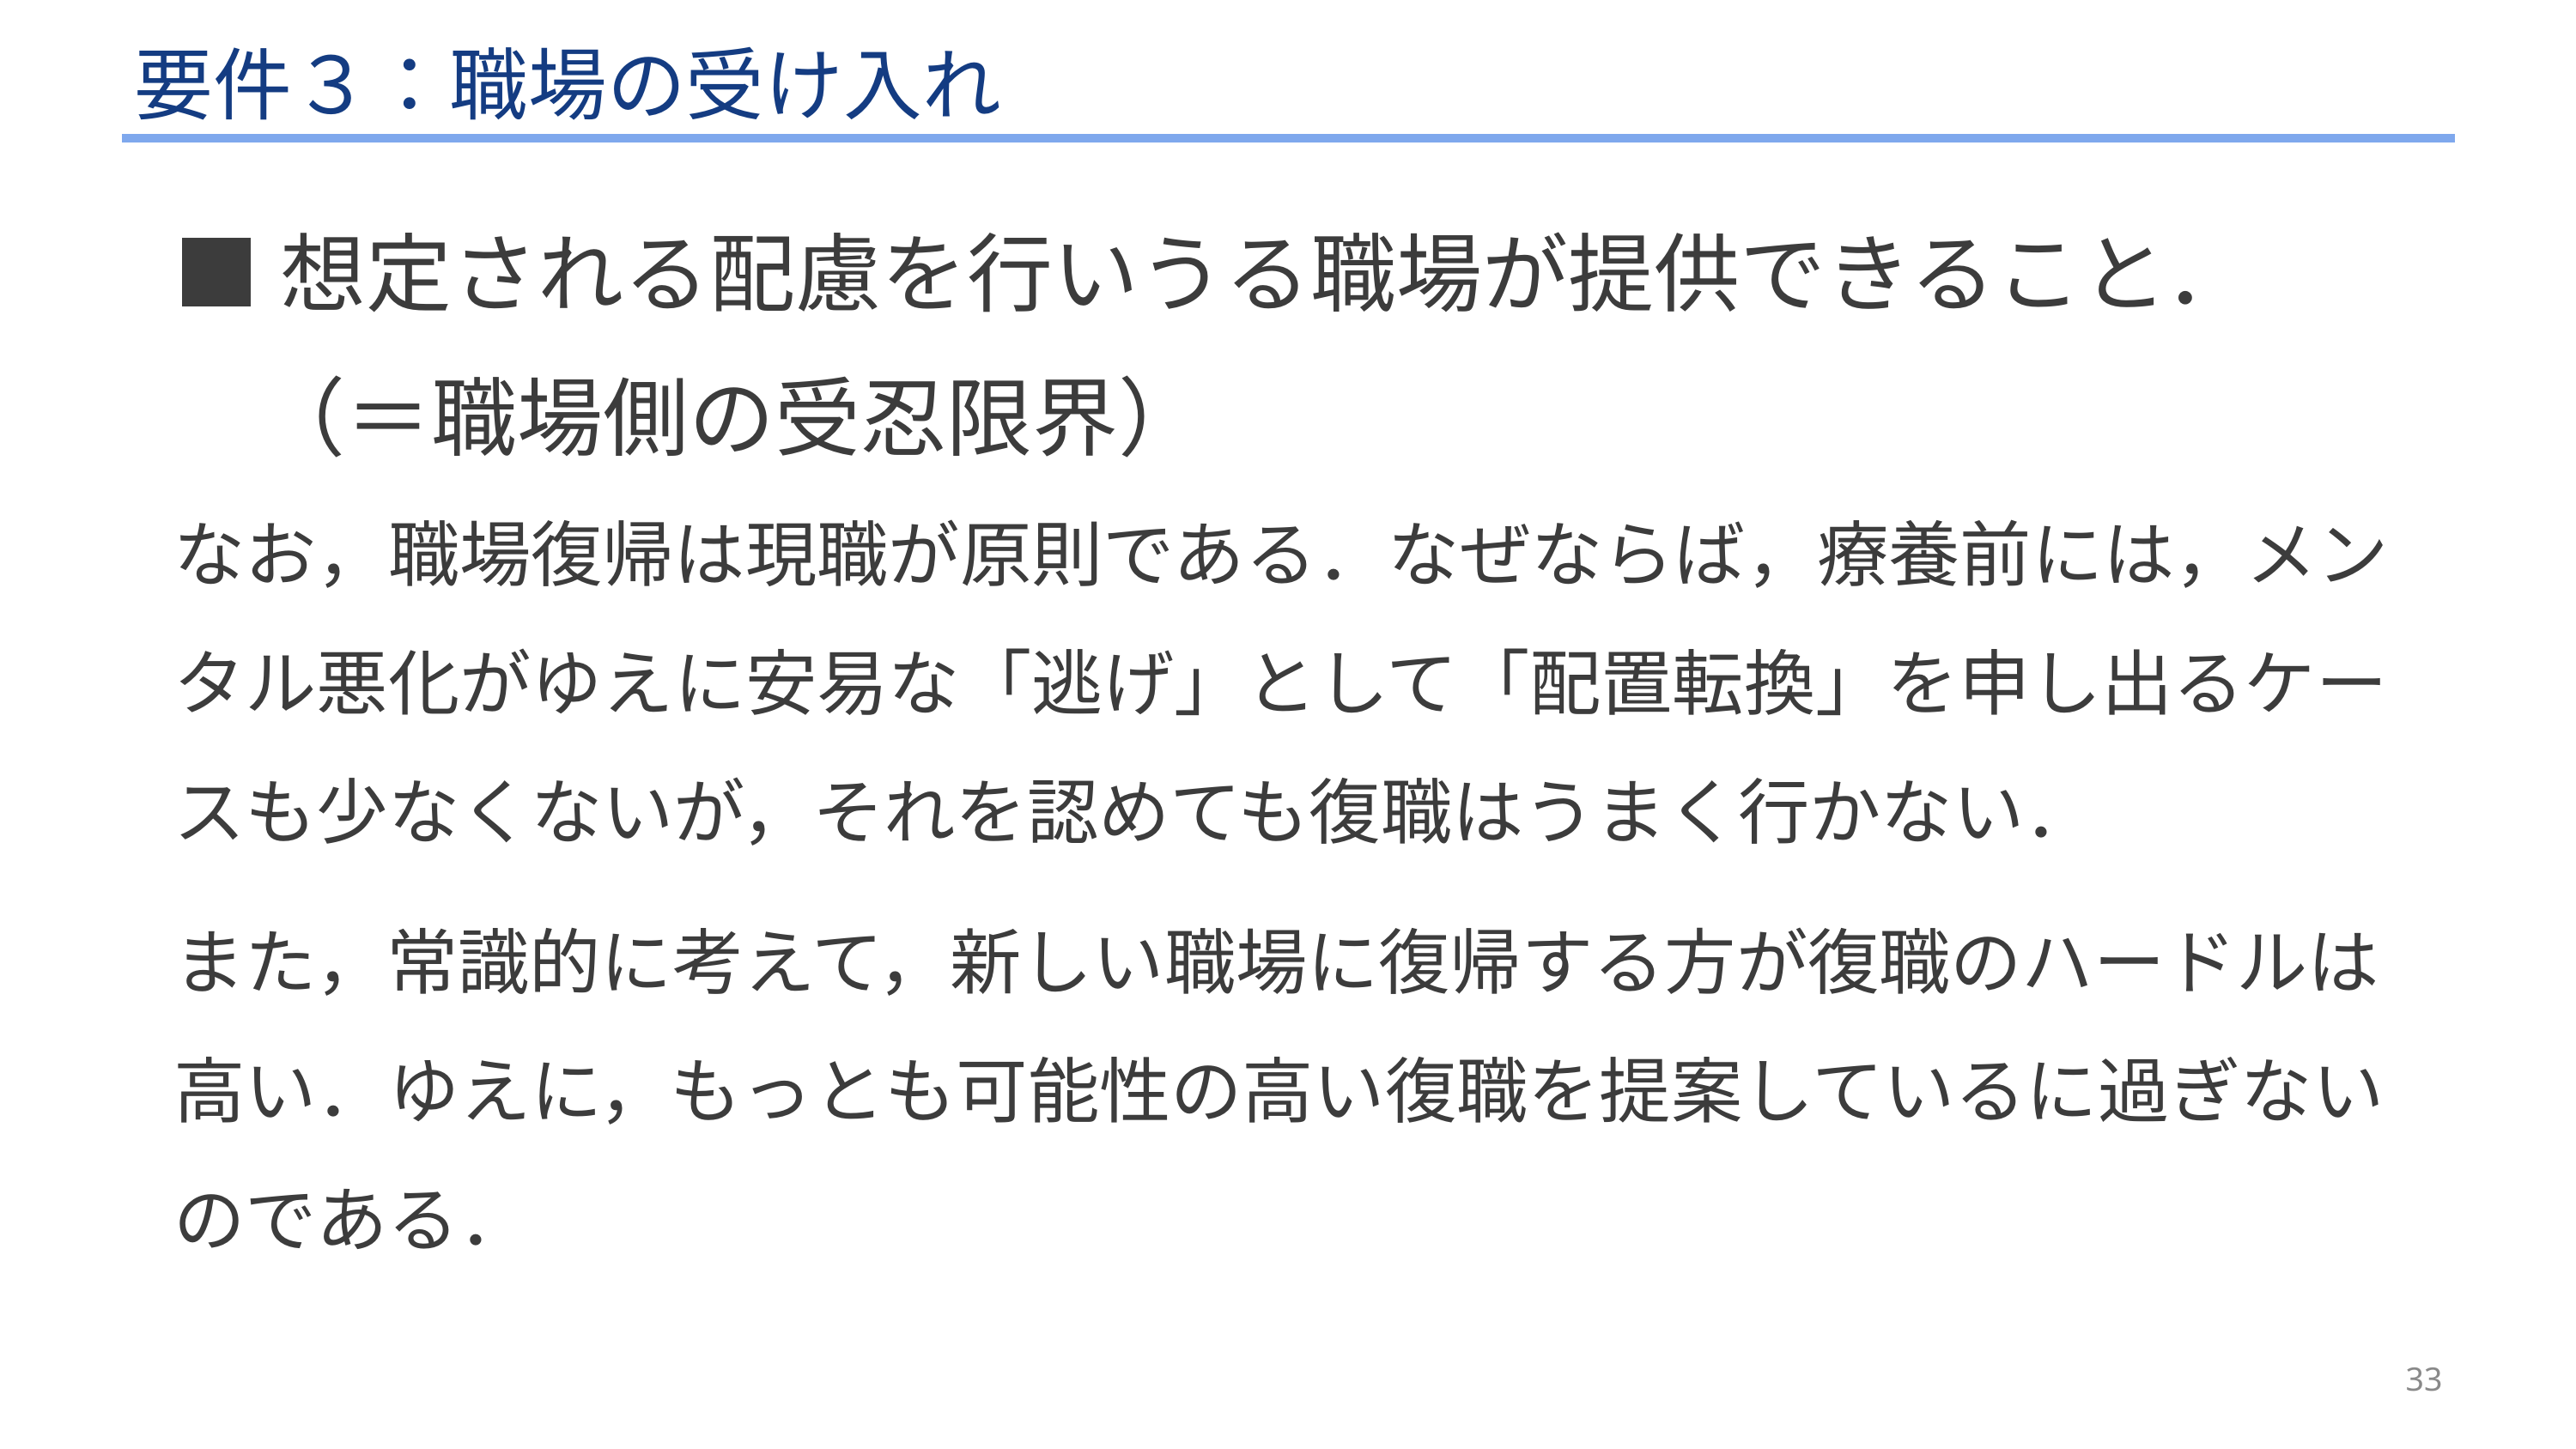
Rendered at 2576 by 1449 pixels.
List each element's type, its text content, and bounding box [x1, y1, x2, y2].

slide_number 33 [2337, 1342, 2456, 1420]
list ■想定される配慮を行いうる職場が提供できること． （＝職場側の受忍限界） なお，職場復帰は現職が原則である．なぜならば，療養前には，メンタル悪化がゆえに安易な「逃げ」として「配置転換」を申し出るケースも少なくないが，それを認めても復職はうまく行かない． また，常識的に考えて，新しい職場に復帰する方が復職のハードルは高い．ゆえに，もっとも可能性の高い復職を提案しているに過ぎないのである． [123, 171, 2456, 1317]
title 要件３：職場の受け入れ [121, 39, 2454, 139]
